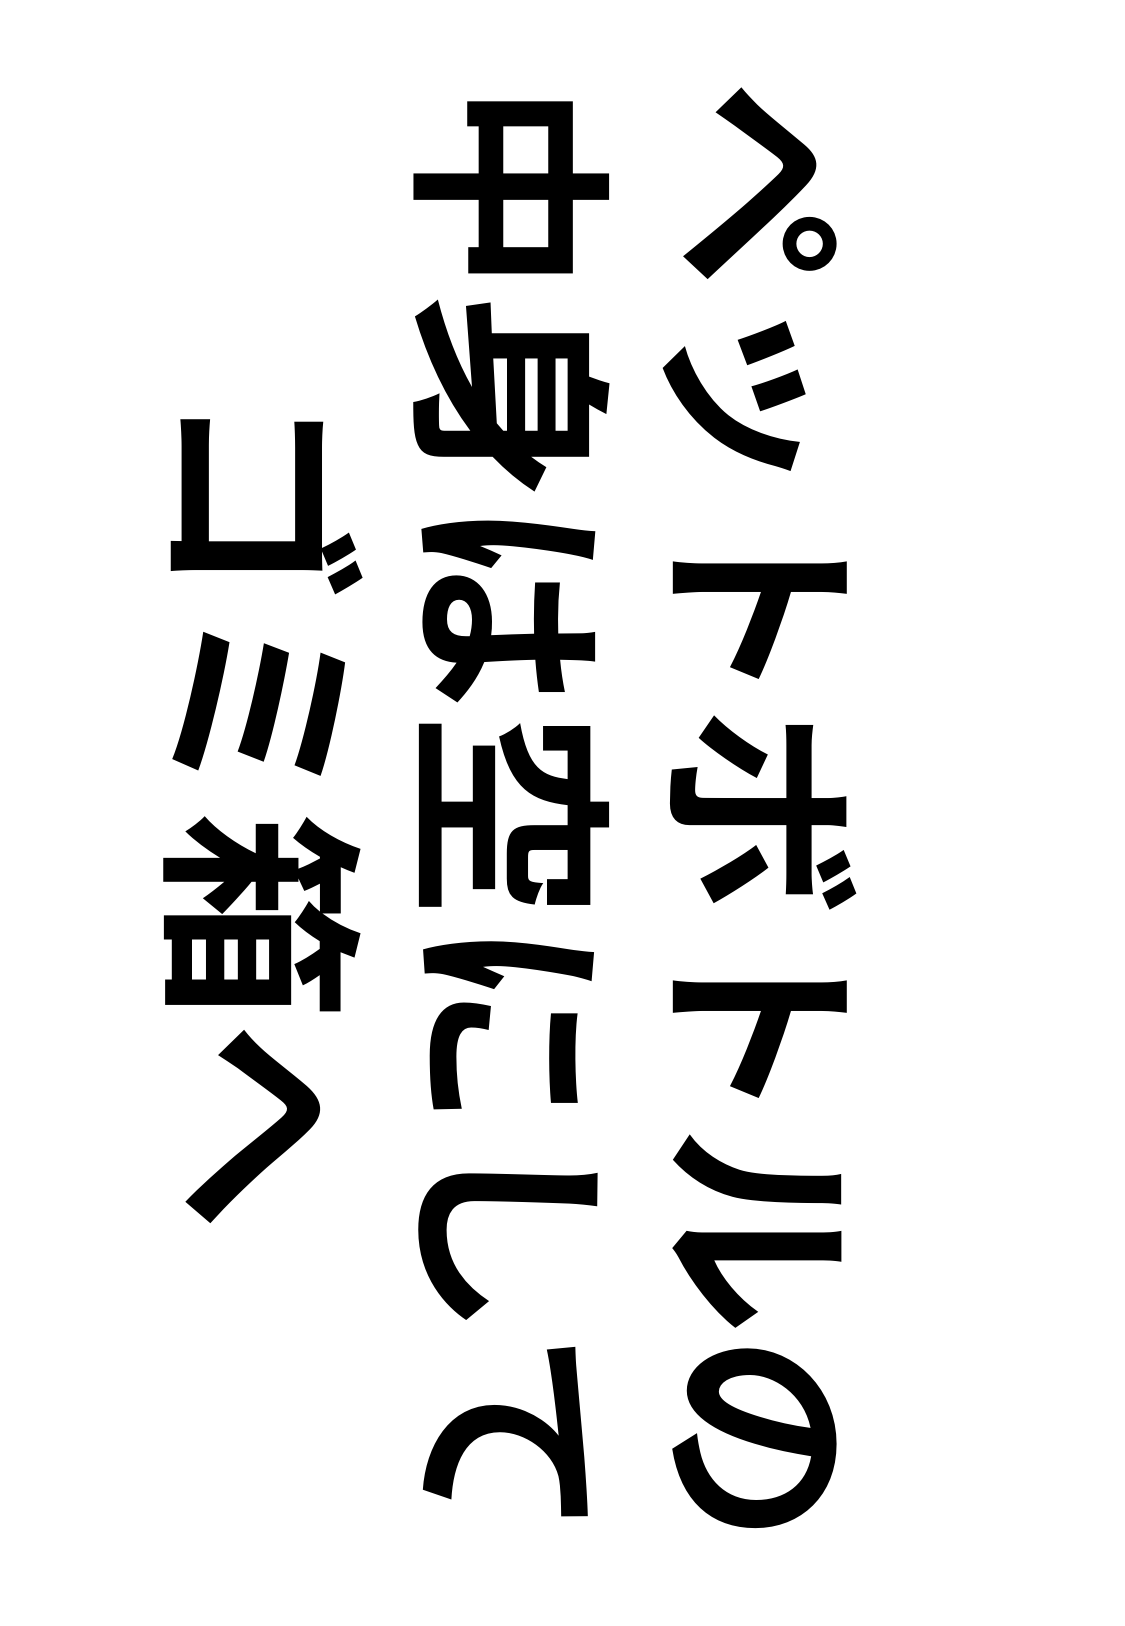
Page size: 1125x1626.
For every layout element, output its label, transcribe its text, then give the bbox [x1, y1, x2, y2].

text_box ペットボトルの 中身は空にして ゴミ箱へ [133, 64, 922, 1561]
